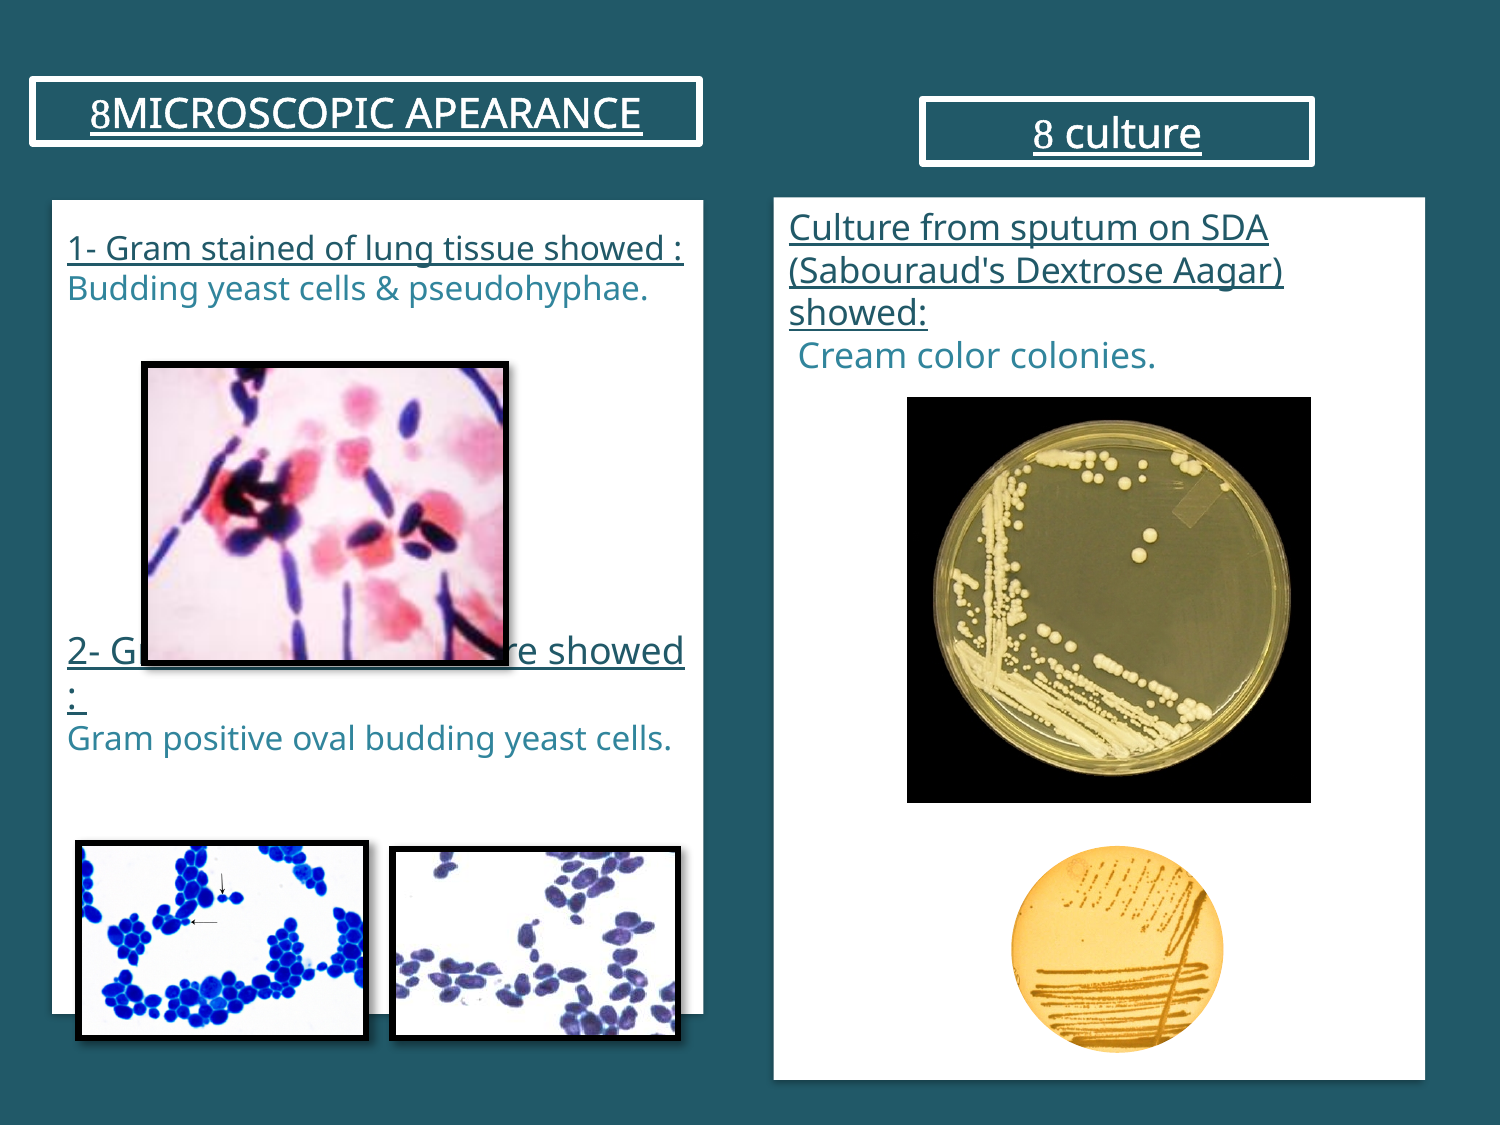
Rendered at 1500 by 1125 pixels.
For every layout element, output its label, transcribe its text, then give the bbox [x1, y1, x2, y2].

title Culture from sputum on SDA (Sabouraud's Dextrose Aagar) showed: Cream color colonies. [772, 195, 1427, 1082]
picture [1010, 845, 1224, 1053]
text_box MICROSCOPIC APEARANCE [32, 78, 700, 144]
picture [81, 845, 364, 1036]
text_box  culture [922, 98, 1313, 164]
text_box 1- Gram stained of lung tissue showed : Budding yeast cells & pseudohyphae. 2- Gram stain From culture showed : Gram positive oval budding yeast cells. [50, 198, 706, 1016]
picture [147, 367, 504, 660]
picture [907, 396, 1311, 804]
picture [395, 851, 676, 1036]
